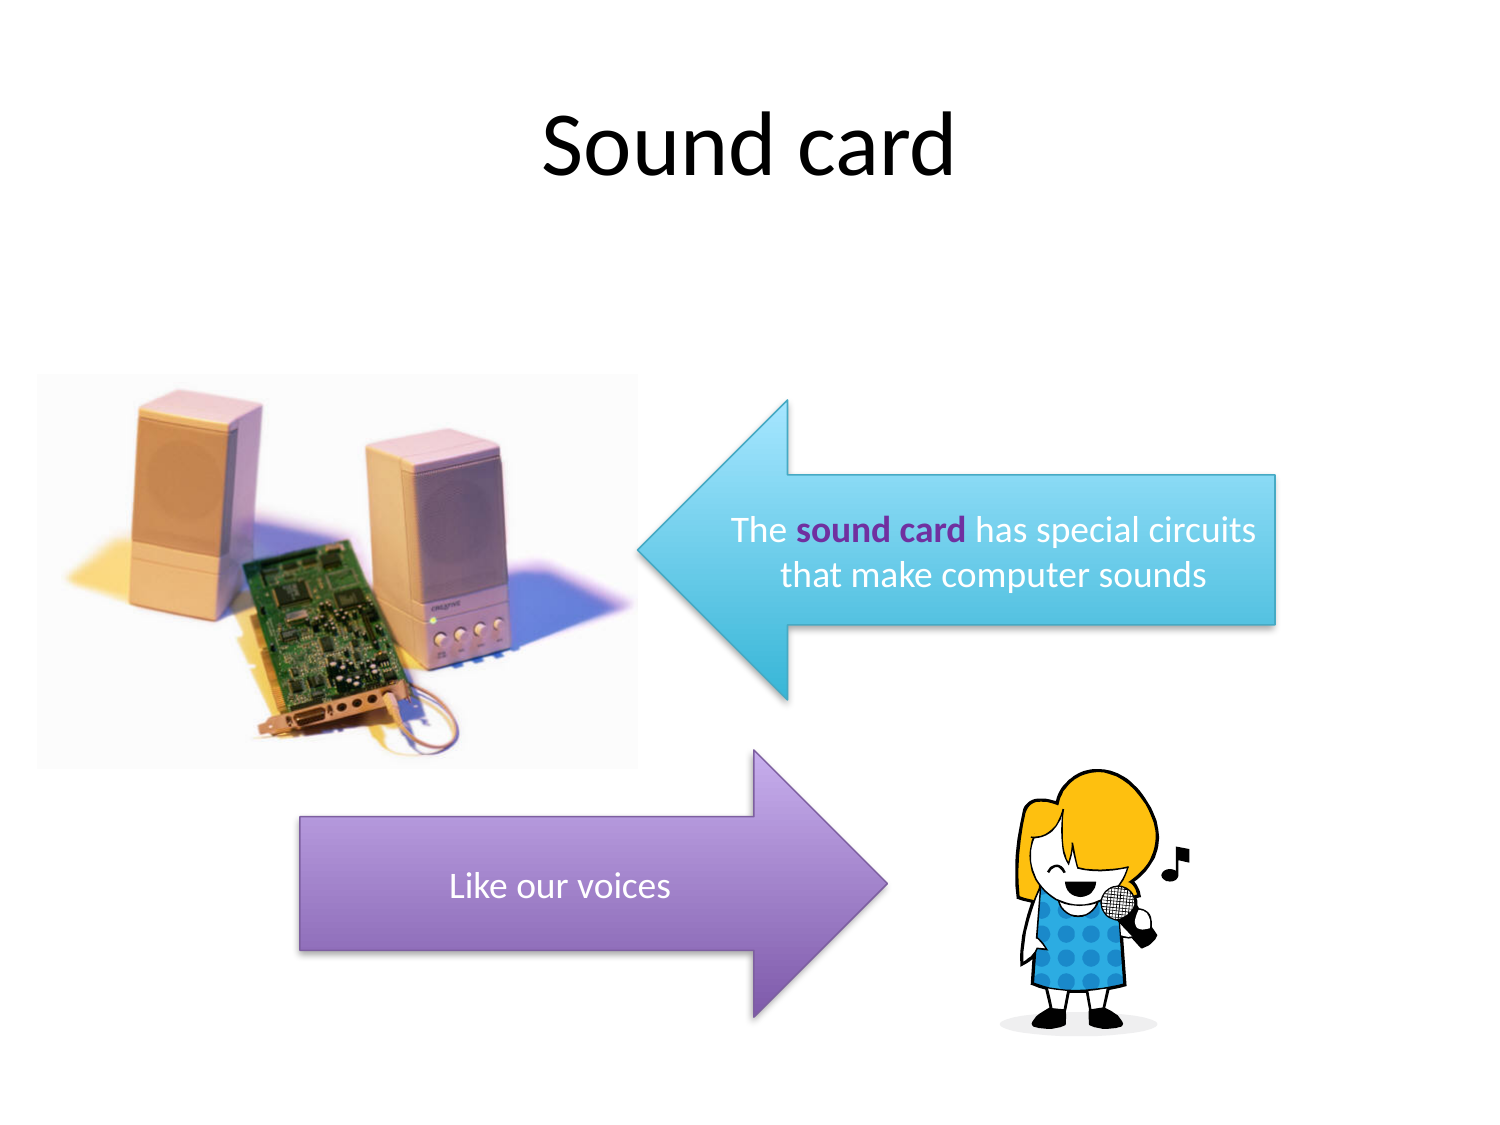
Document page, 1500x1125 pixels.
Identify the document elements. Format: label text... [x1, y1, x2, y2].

title Sound card [75, 45, 1425, 233]
text_box The sound card has special circuits that make computer sounds [641, 399, 1276, 701]
text_box Like our voices [299, 749, 888, 1018]
picture [37, 374, 638, 770]
picture [999, 768, 1190, 1037]
